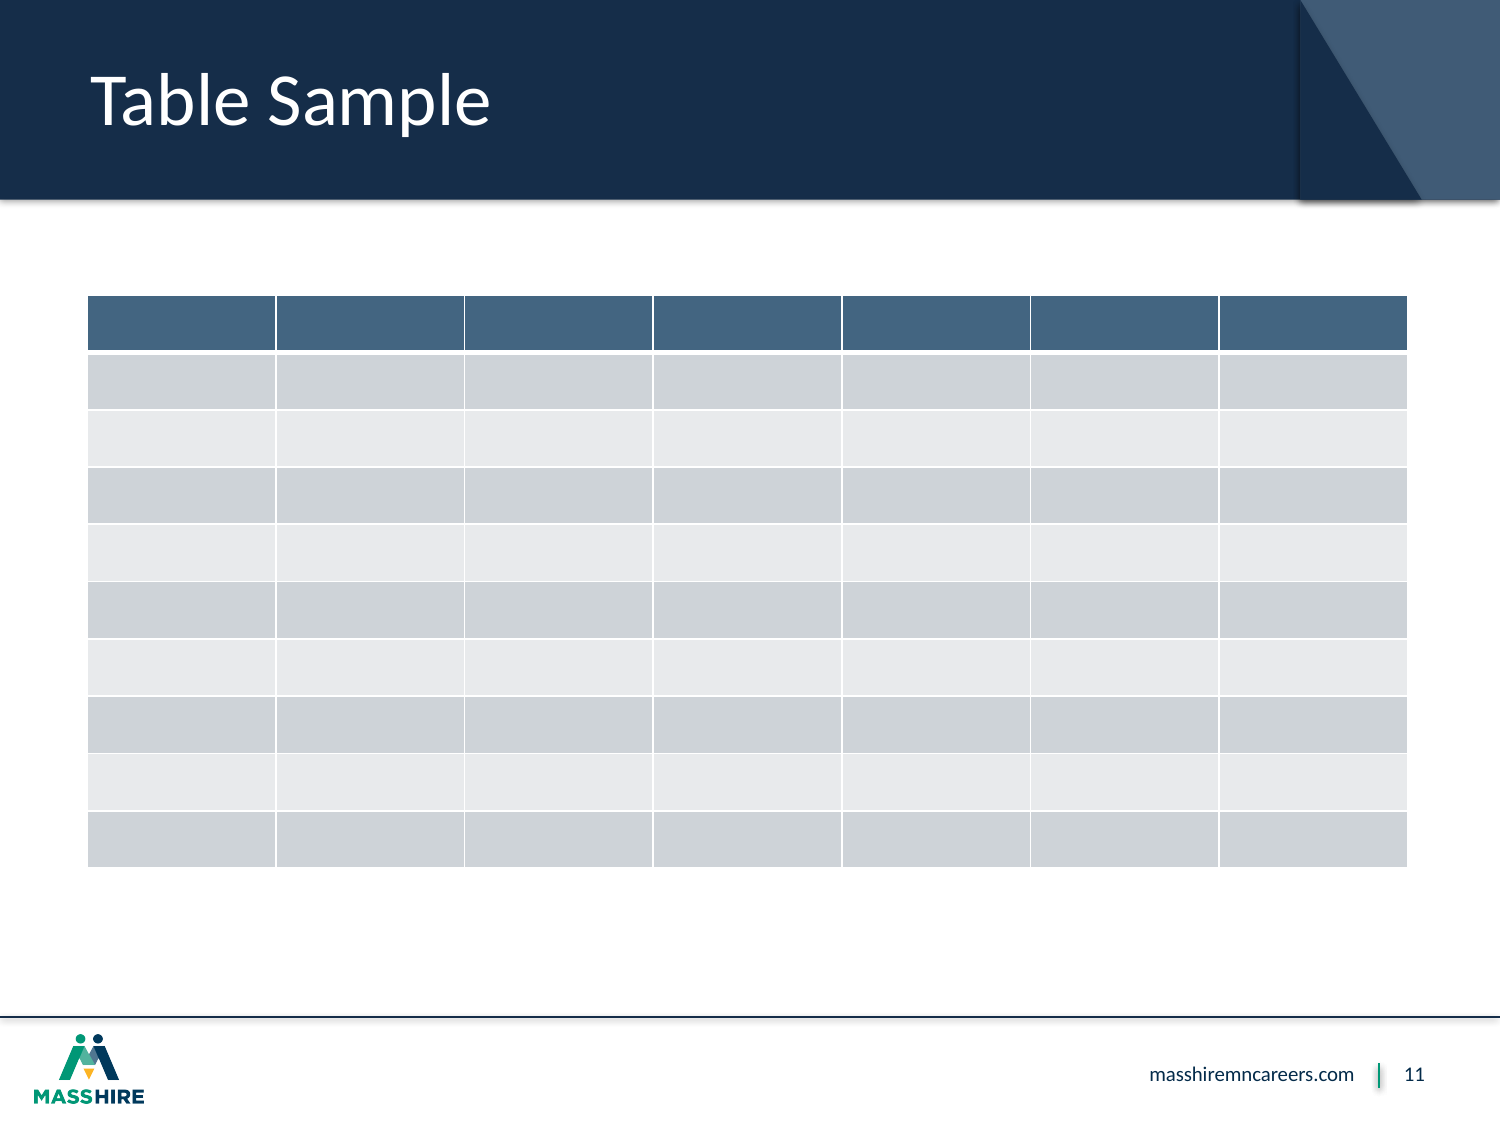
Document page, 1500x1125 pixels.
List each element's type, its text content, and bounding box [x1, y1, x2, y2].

table_header [465, 296, 652, 350]
table_cell [1220, 468, 1407, 523]
table_cell [88, 468, 275, 523]
slide_number 11 [1376, 1042, 1425, 1103]
table_cell [465, 812, 652, 867]
table_cell [843, 411, 1030, 466]
title Table Sample [75, 22, 1245, 180]
table_cell [1220, 754, 1407, 810]
table_cell [277, 812, 464, 867]
table_cell [654, 812, 841, 867]
table_cell [1031, 411, 1218, 466]
table_cell [277, 468, 464, 523]
table_cell [465, 468, 652, 523]
table_cell [1031, 468, 1218, 523]
table_cell [654, 754, 841, 810]
table_cell [1031, 582, 1218, 638]
table_cell [843, 582, 1030, 638]
table_cell [277, 582, 464, 638]
table_cell [843, 468, 1030, 523]
table_cell [277, 697, 464, 753]
table_header [277, 296, 464, 350]
table_cell [277, 640, 464, 695]
table_cell [465, 525, 652, 581]
table_cell [88, 640, 275, 695]
table_cell [1031, 355, 1218, 409]
table_cell [654, 525, 841, 581]
table_header [88, 296, 275, 350]
table_cell [88, 812, 275, 867]
table_cell [1220, 697, 1407, 753]
table_cell [88, 697, 275, 753]
table_cell [1220, 582, 1407, 638]
table_cell [465, 754, 652, 810]
table_header [843, 296, 1030, 350]
table_cell [843, 355, 1030, 409]
table_cell [1031, 697, 1218, 753]
table_cell [88, 355, 275, 409]
table_cell [88, 582, 275, 638]
table_cell [843, 812, 1030, 867]
table_cell [88, 754, 275, 810]
table_cell [1031, 525, 1218, 581]
table_cell [1220, 355, 1407, 409]
table_cell [1031, 640, 1218, 695]
table_cell [654, 355, 841, 409]
table_cell [277, 525, 464, 581]
table_cell [1220, 411, 1407, 466]
table_cell [277, 754, 464, 810]
table_header [654, 296, 841, 350]
table_cell [843, 697, 1030, 753]
table_cell [277, 355, 464, 409]
table_cell [654, 640, 841, 695]
table_header [1220, 296, 1407, 350]
picture [34, 1034, 144, 1104]
table_cell [465, 640, 652, 695]
table_cell [654, 468, 841, 523]
table_cell [654, 697, 841, 753]
table_cell [654, 582, 841, 638]
table_cell [465, 411, 652, 466]
table_cell [843, 525, 1030, 581]
table_cell [465, 697, 652, 753]
table_cell [88, 525, 275, 581]
table_cell [465, 355, 652, 409]
table_cell [1220, 812, 1407, 867]
table_cell [1220, 525, 1407, 581]
table_cell [843, 754, 1030, 810]
table_cell [465, 582, 652, 638]
table_cell [1031, 812, 1218, 867]
table_cell [654, 411, 841, 466]
table_cell [843, 640, 1030, 695]
table_cell [1031, 754, 1218, 810]
table_cell [88, 411, 275, 466]
table_header [1031, 296, 1218, 350]
table_cell [1220, 640, 1407, 695]
table_cell [277, 411, 464, 466]
